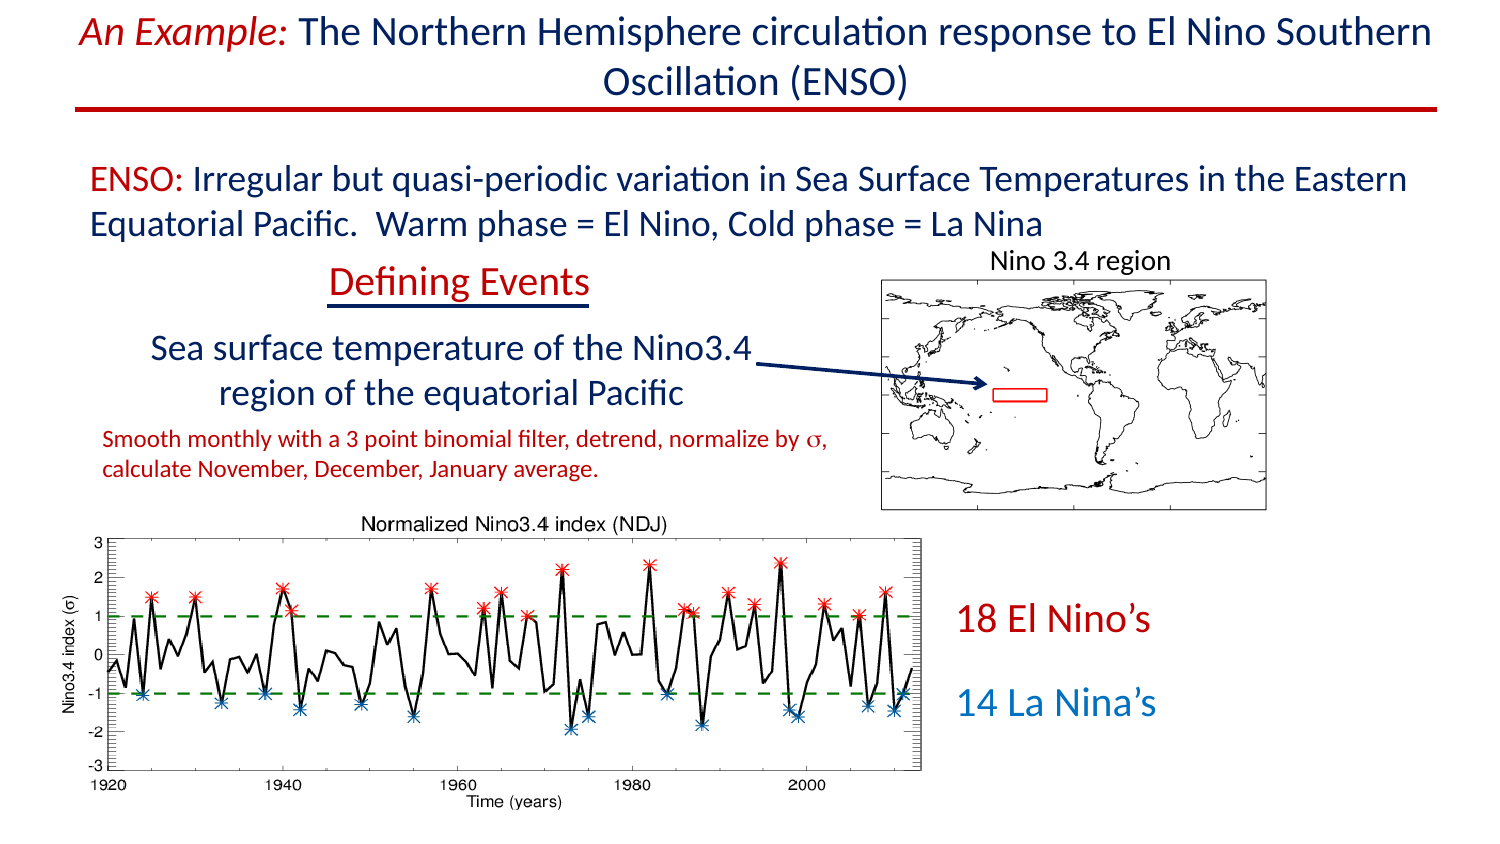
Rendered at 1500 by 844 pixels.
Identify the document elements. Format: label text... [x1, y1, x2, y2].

text_box Nino 3.4 region [975, 234, 1210, 278]
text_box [755, 363, 988, 385]
text_box ENSO: Irregular but quasi-periodic variation in Sea Surface Temperatures in the Eastern Equatorial Pacific. Warm phase = El Nino, Cold phase = La Nina [74, 146, 1438, 252]
text_box Smooth monthly with a 3 point binomial filter, detrend, normalize by , calculate November, December, January average. [87, 414, 850, 490]
text_box Defining Events [313, 246, 614, 312]
text_box 18 El Nino’s [940, 583, 1250, 648]
picture [62, 279, 1270, 810]
text_box Sea surface temperature of the Nino3.4 region of the equatorial Pacific [89, 315, 815, 414]
text_box 14 La Nina’s [940, 667, 1213, 732]
text_box An Example: The Northern Hemisphere circulation response to El Nino Southern Oscillation (ENSO) [12, 0, 1500, 112]
